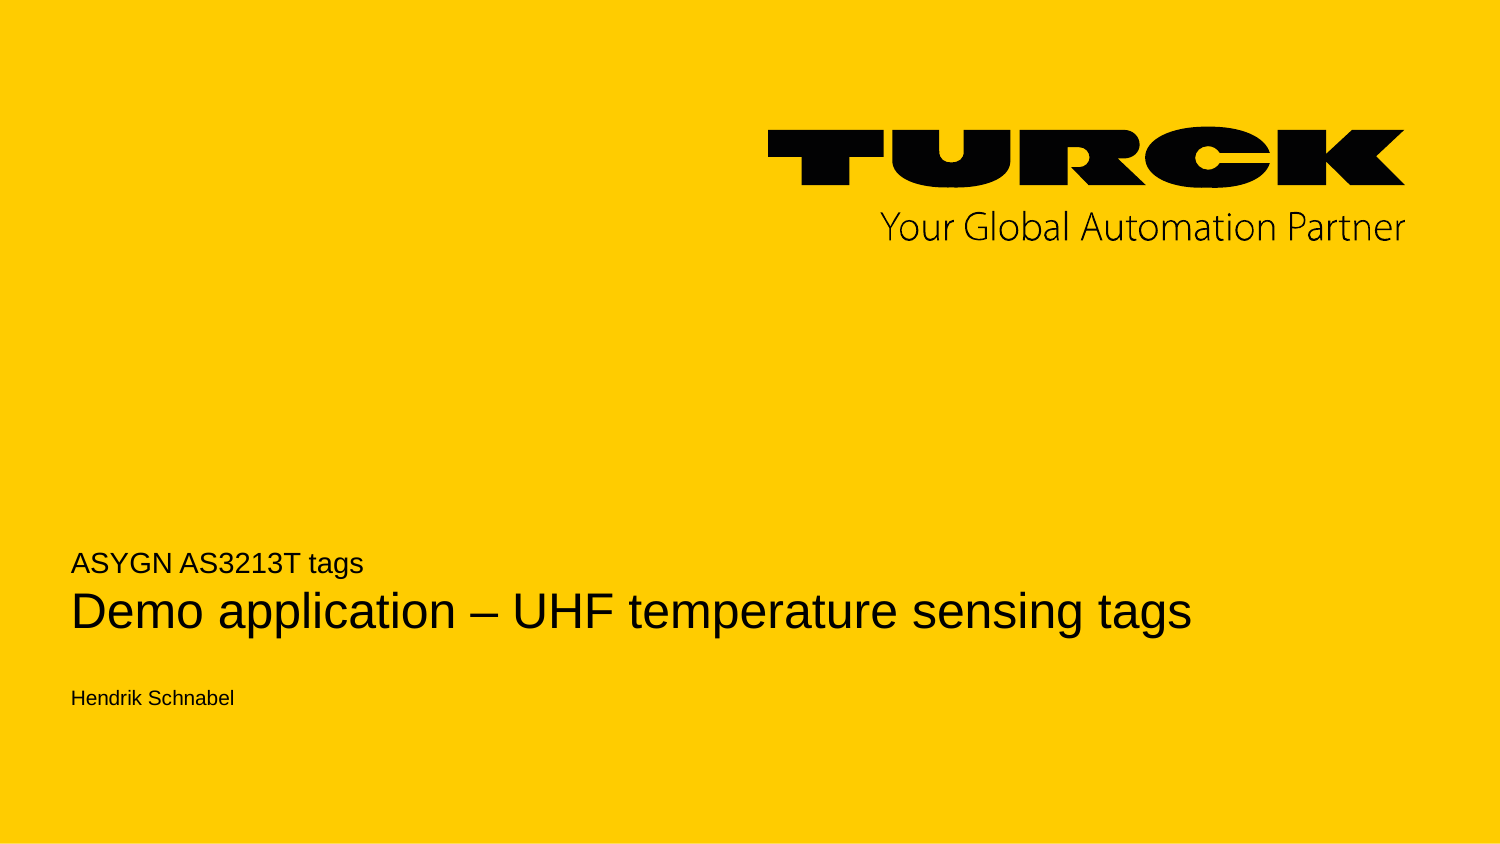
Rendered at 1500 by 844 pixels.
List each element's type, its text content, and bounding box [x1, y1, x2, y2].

list Hendrik Schnabel [70, 684, 1405, 711]
title Demo application – UHF temperature sensing tags [70, 580, 1405, 639]
subtitle ASYGN AS3213T tags [70, 544, 1405, 580]
